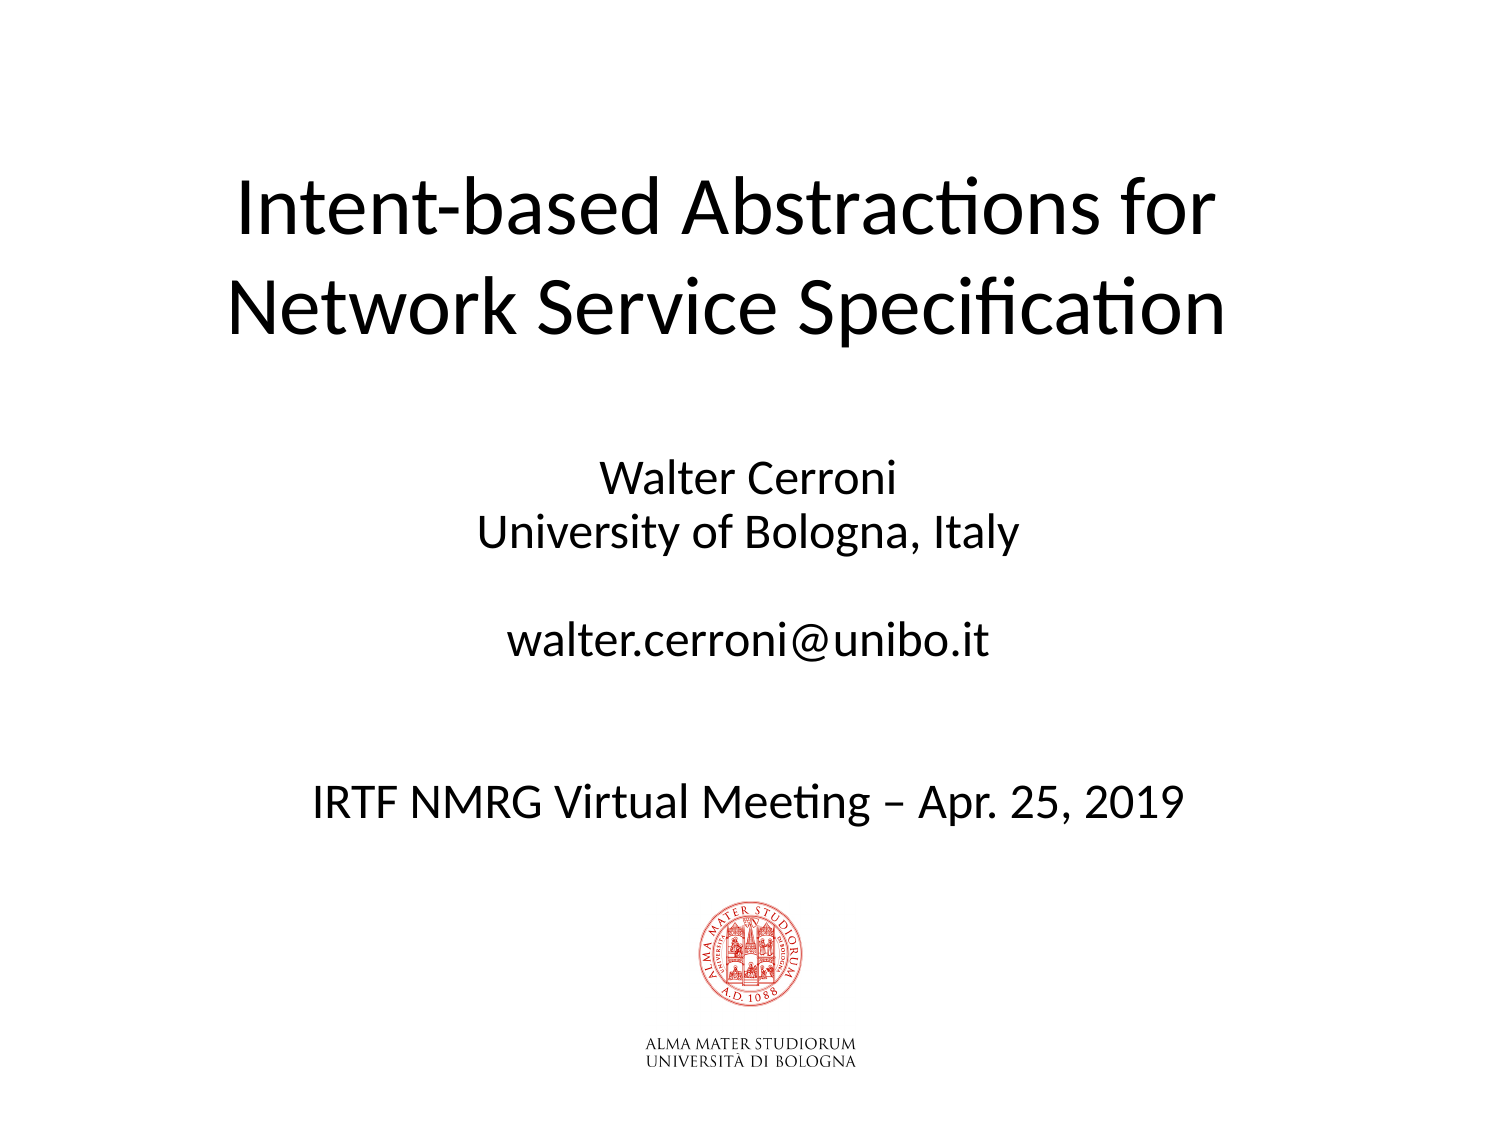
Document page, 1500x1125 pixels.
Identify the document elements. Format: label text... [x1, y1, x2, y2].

picture [644, 901, 857, 1067]
text_box Walter Cerroni University of Bologna, Italy walter.cerroni@unibo.it IRTF NMRG Virtual Meeting – Apr. 25, 2019 [138, 406, 1358, 874]
title Intent-based Abstractions for Network Service Specification [26, 130, 1428, 372]
